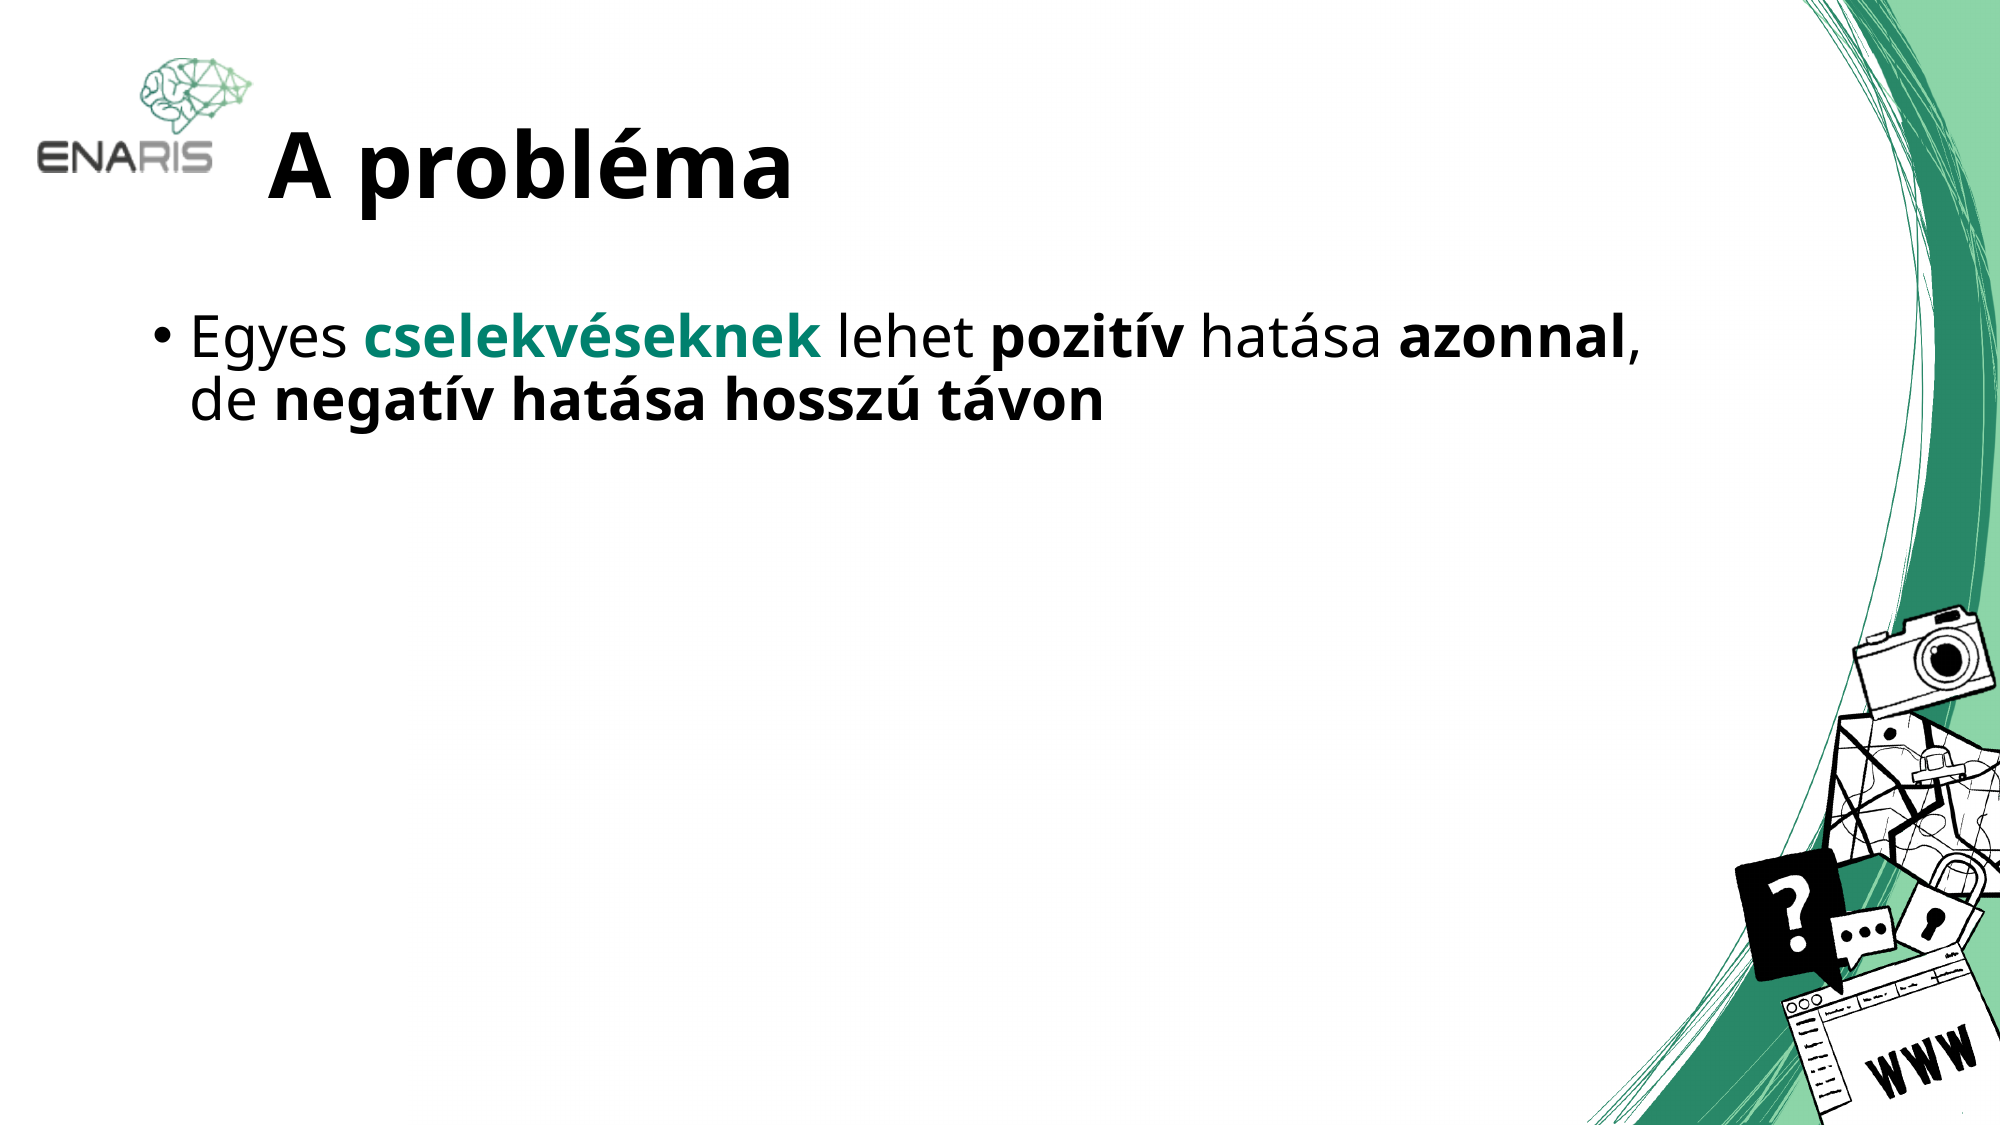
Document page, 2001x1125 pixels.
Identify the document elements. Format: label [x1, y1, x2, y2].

list [137, 299, 1728, 1014]
picture [408, 0, 2000, 1125]
title [253, 59, 1863, 278]
picture [37, 58, 254, 173]
